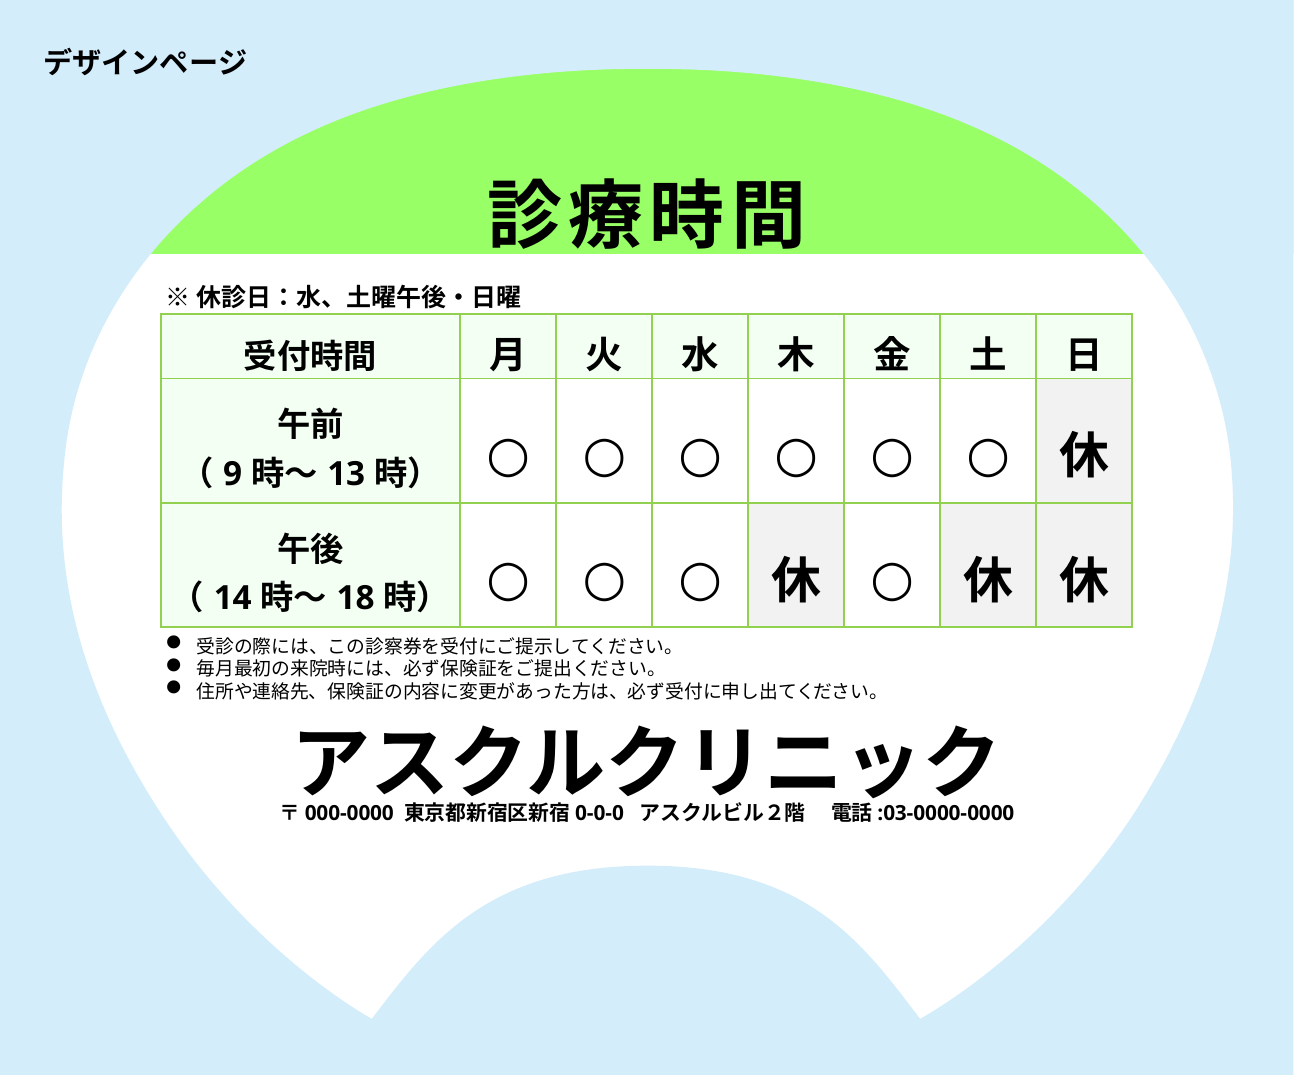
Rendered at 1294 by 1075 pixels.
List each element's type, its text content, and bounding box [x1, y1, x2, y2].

text_box 受診の際には、この診察券を受付にご提示してください。 毎月最初の来院時には、必ず保険証をご提出ください。 住所や連絡先、保険証の内容に変更があった方は、必ず受付に申し出てください。 [150, 627, 1055, 704]
table_header 水 [653, 320, 747, 378]
text_box 〒000-0000 東京都新宿区新宿0-0-0 アスクルビル２階 電話:03-0000-0000 [264, 792, 1030, 833]
text_box アスクルクリニック [93, 704, 1201, 815]
text_box ※休診日：水、土曜午後・日曜 [150, 274, 1030, 320]
table_header 木 [749, 320, 843, 378]
table_cell ○ [749, 379, 843, 502]
table_cell ○ [653, 379, 747, 502]
table_cell ○ [845, 379, 939, 502]
table_header 金 [845, 320, 939, 378]
table_cell 休 [1037, 504, 1131, 626]
table_header 火 [557, 320, 651, 378]
table_cell 休 [749, 504, 843, 626]
table_cell 休 [1037, 379, 1131, 502]
table_cell 休 [941, 504, 1035, 626]
table_cell ○ [845, 504, 939, 626]
table_header 日 [1037, 315, 1131, 378]
table_header 土 [941, 315, 1035, 378]
table_cell ○ [941, 379, 1035, 502]
text_box デザインページ [30, 37, 261, 86]
table_header 月 [461, 320, 555, 378]
table_cell ○ [461, 379, 555, 502]
table_cell 午前 （9時～13時） [162, 379, 459, 502]
table_header 受付時間 [162, 320, 459, 378]
text_box 診療時間 [248, 160, 1045, 266]
table_cell ○ [461, 504, 555, 626]
table_cell ○ [557, 504, 651, 626]
table_cell ○ [653, 504, 747, 626]
table_cell 午後 （14時～18時） [162, 504, 459, 626]
table_cell ○ [557, 379, 651, 502]
